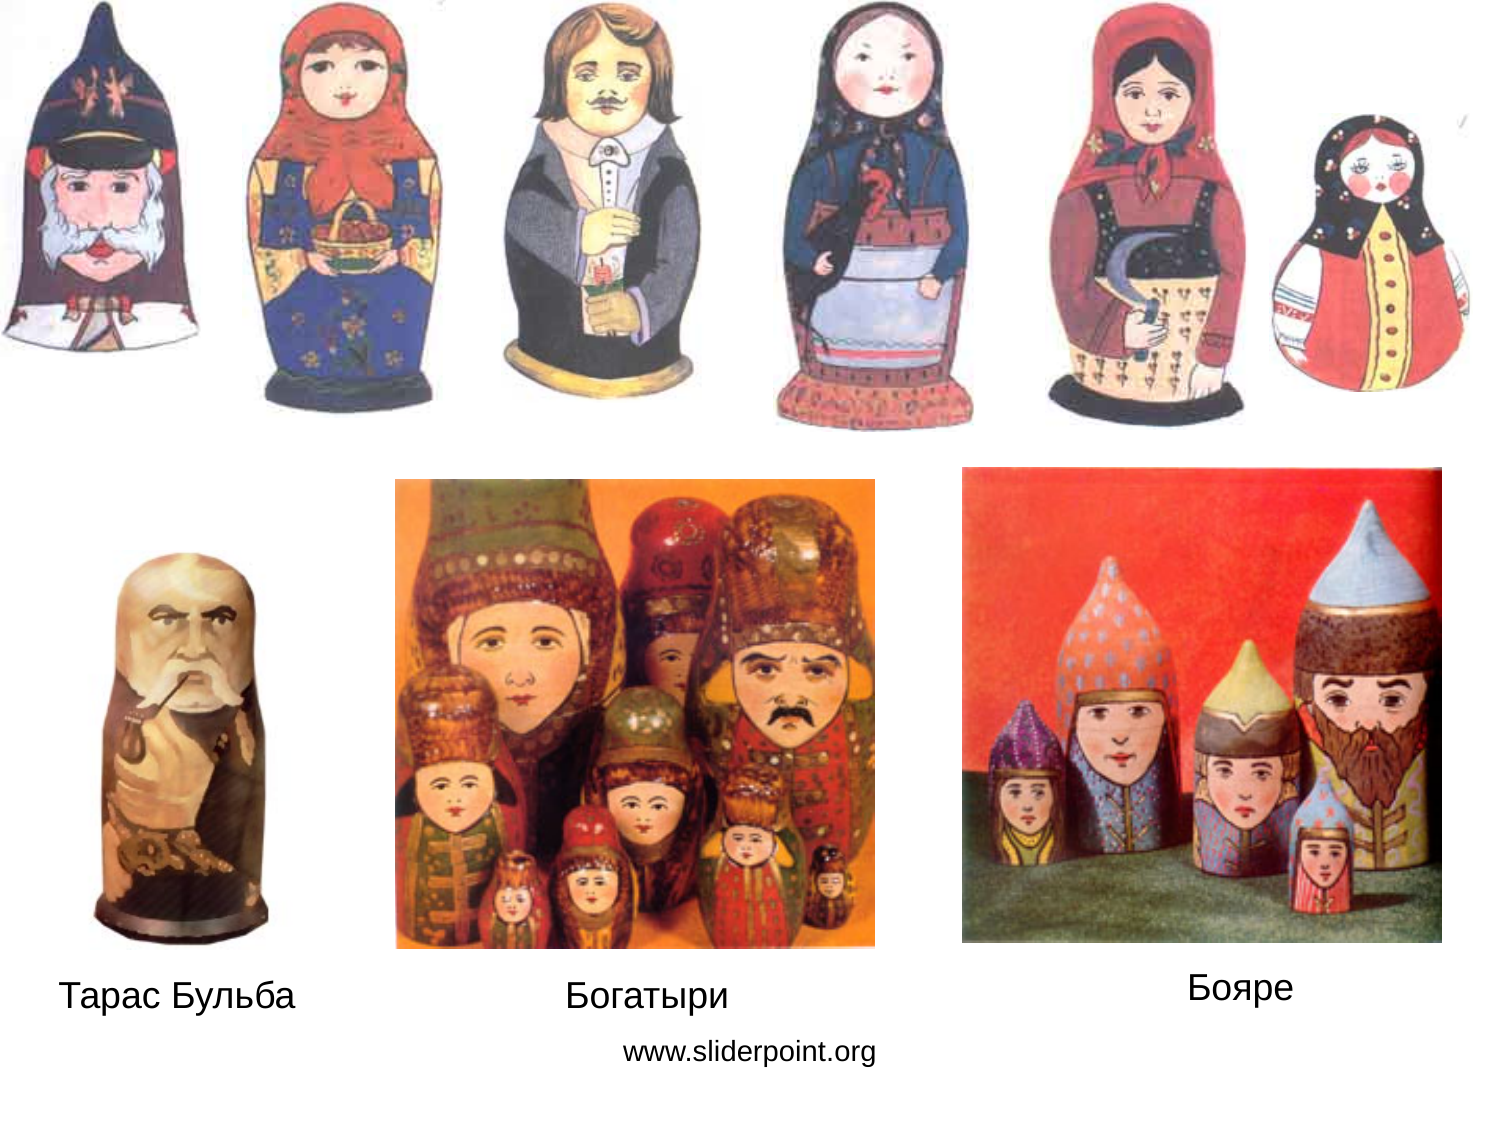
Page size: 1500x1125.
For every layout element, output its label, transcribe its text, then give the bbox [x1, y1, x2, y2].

text_box Бояре [1172, 955, 1310, 1016]
text_box Богатыри [550, 964, 745, 1024]
picture [773, 0, 977, 432]
footer www.sliderpoint.org [512, 1024, 988, 1103]
picture [1269, 113, 1474, 392]
picture [0, 0, 204, 357]
picture [241, 0, 446, 418]
picture [395, 479, 875, 949]
picture [64, 550, 300, 950]
text_box Тарас Бульба [43, 964, 311, 1024]
picture [1045, 0, 1249, 430]
picture [501, 0, 706, 404]
picture [962, 467, 1442, 944]
